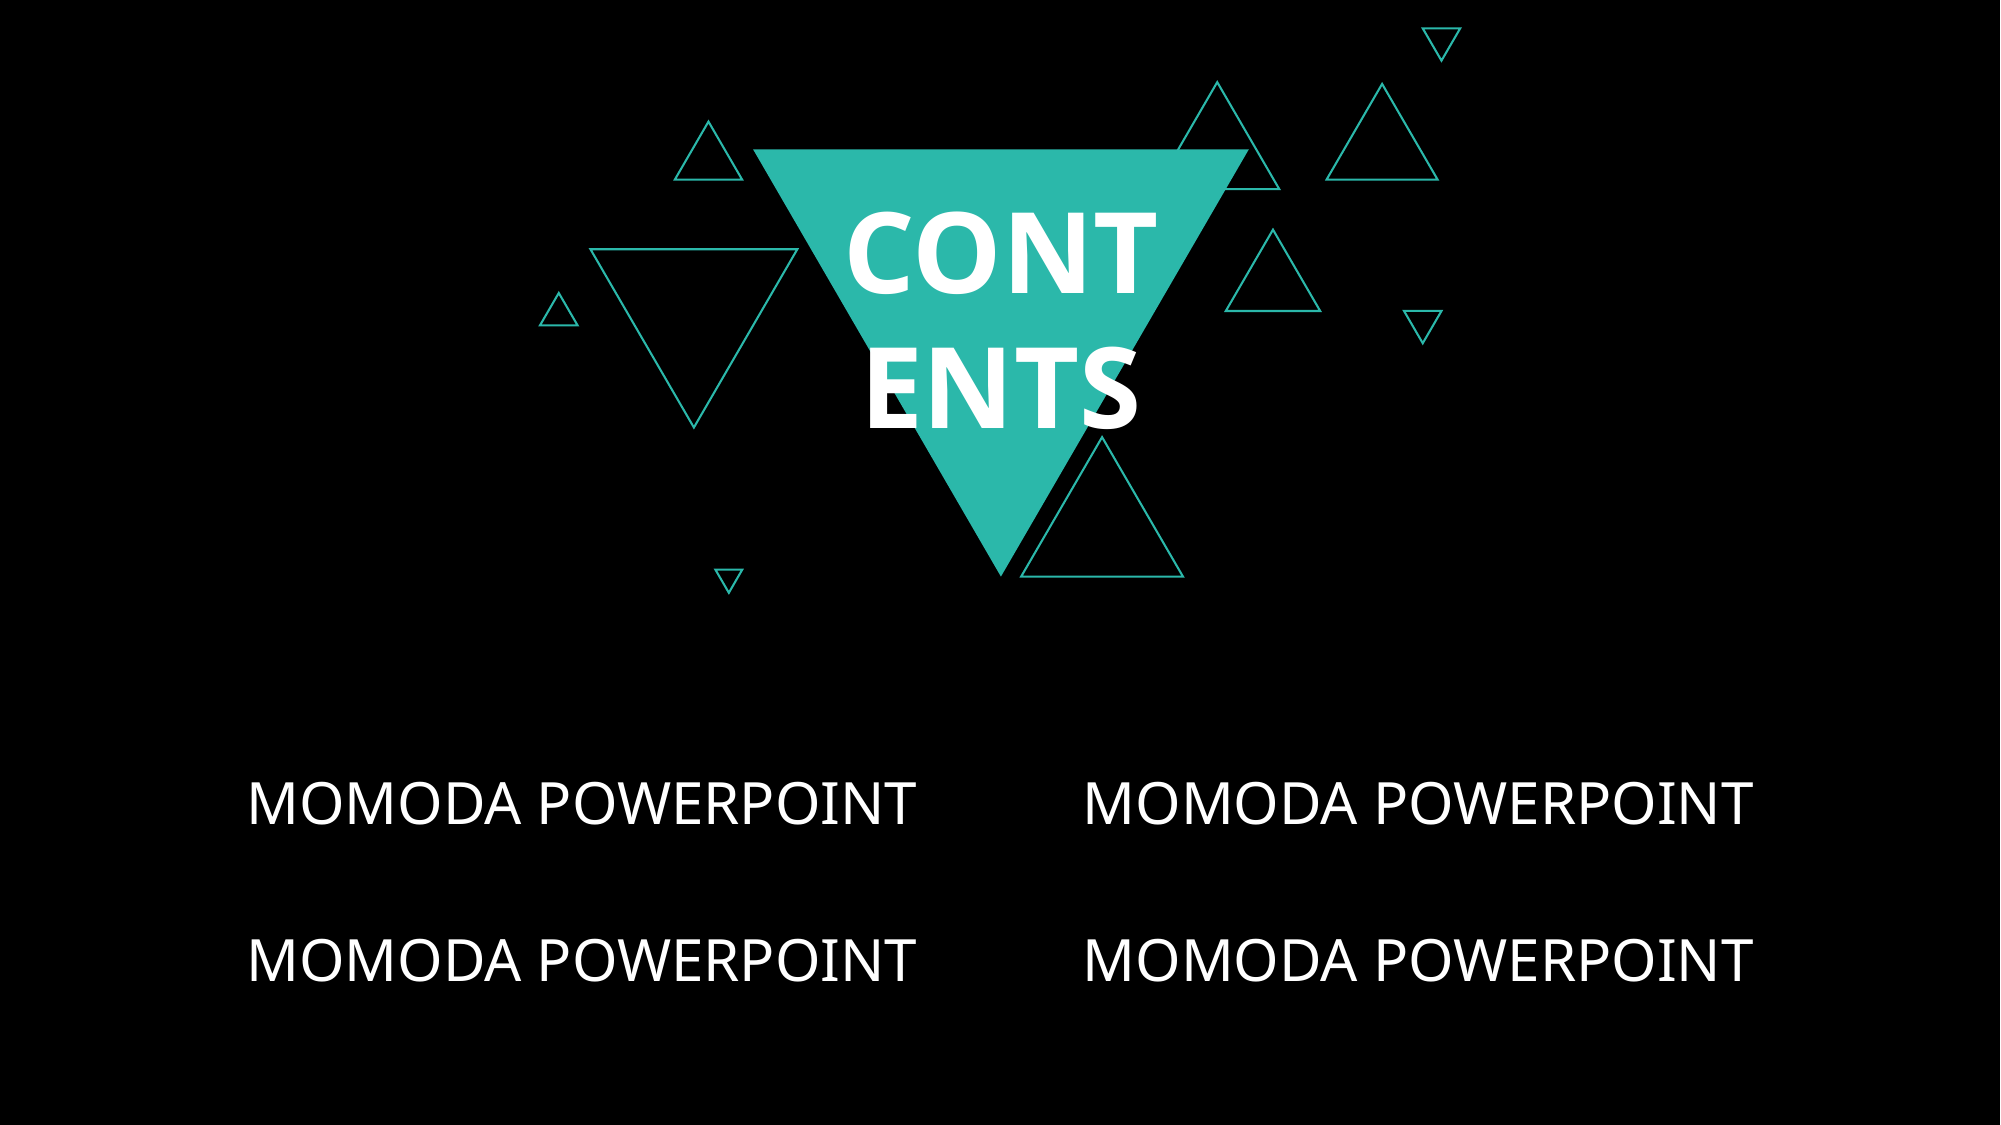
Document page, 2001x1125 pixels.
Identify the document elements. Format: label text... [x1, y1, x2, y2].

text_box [540, 28, 1461, 593]
text_box MOMODA POWERPOINT [155, 915, 991, 1001]
text_box MOMODA POWERPOINT [155, 759, 991, 844]
text_box MOMODA POWERPOINT [991, 759, 1845, 844]
text_box MOMODA POWERPOINT [991, 915, 1845, 1001]
